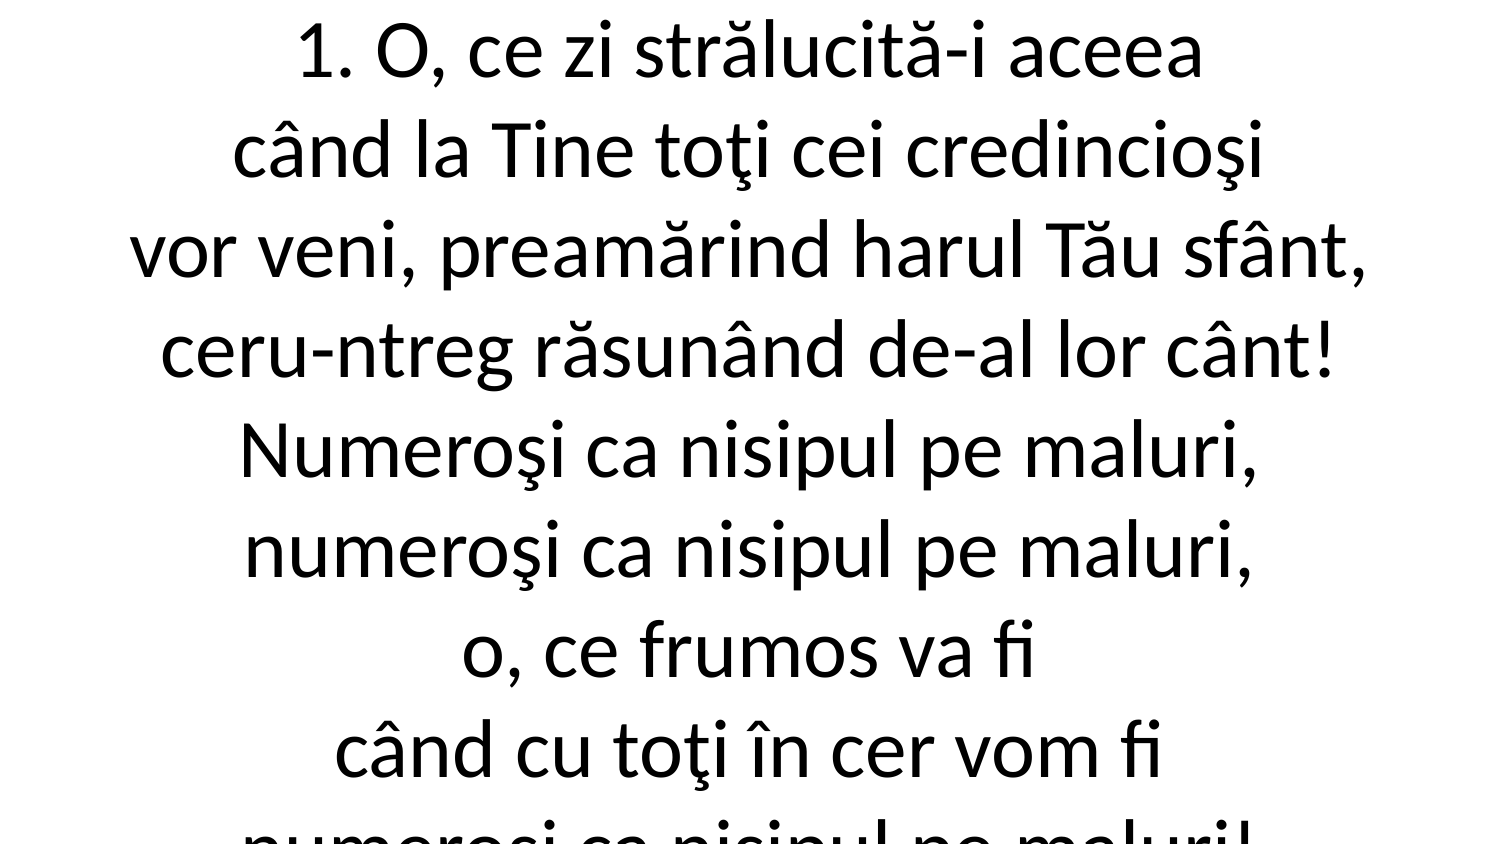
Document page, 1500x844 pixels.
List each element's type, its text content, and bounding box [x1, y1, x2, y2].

text_box 1. O, ce zi strălucită-i aceea când la Tine toţi cei credincioşi vor veni, preamărind harul Tău sfânt, ceru-ntreg răsunând de-al lor cânt! Numeroşi ca nisipul pe maluri, numeroşi ca nisipul pe maluri, o, ce frumos va fi când cu toţi în cer vom fi numeroşi ca nisipul pe maluri! [114, 0, 1386, 844]
